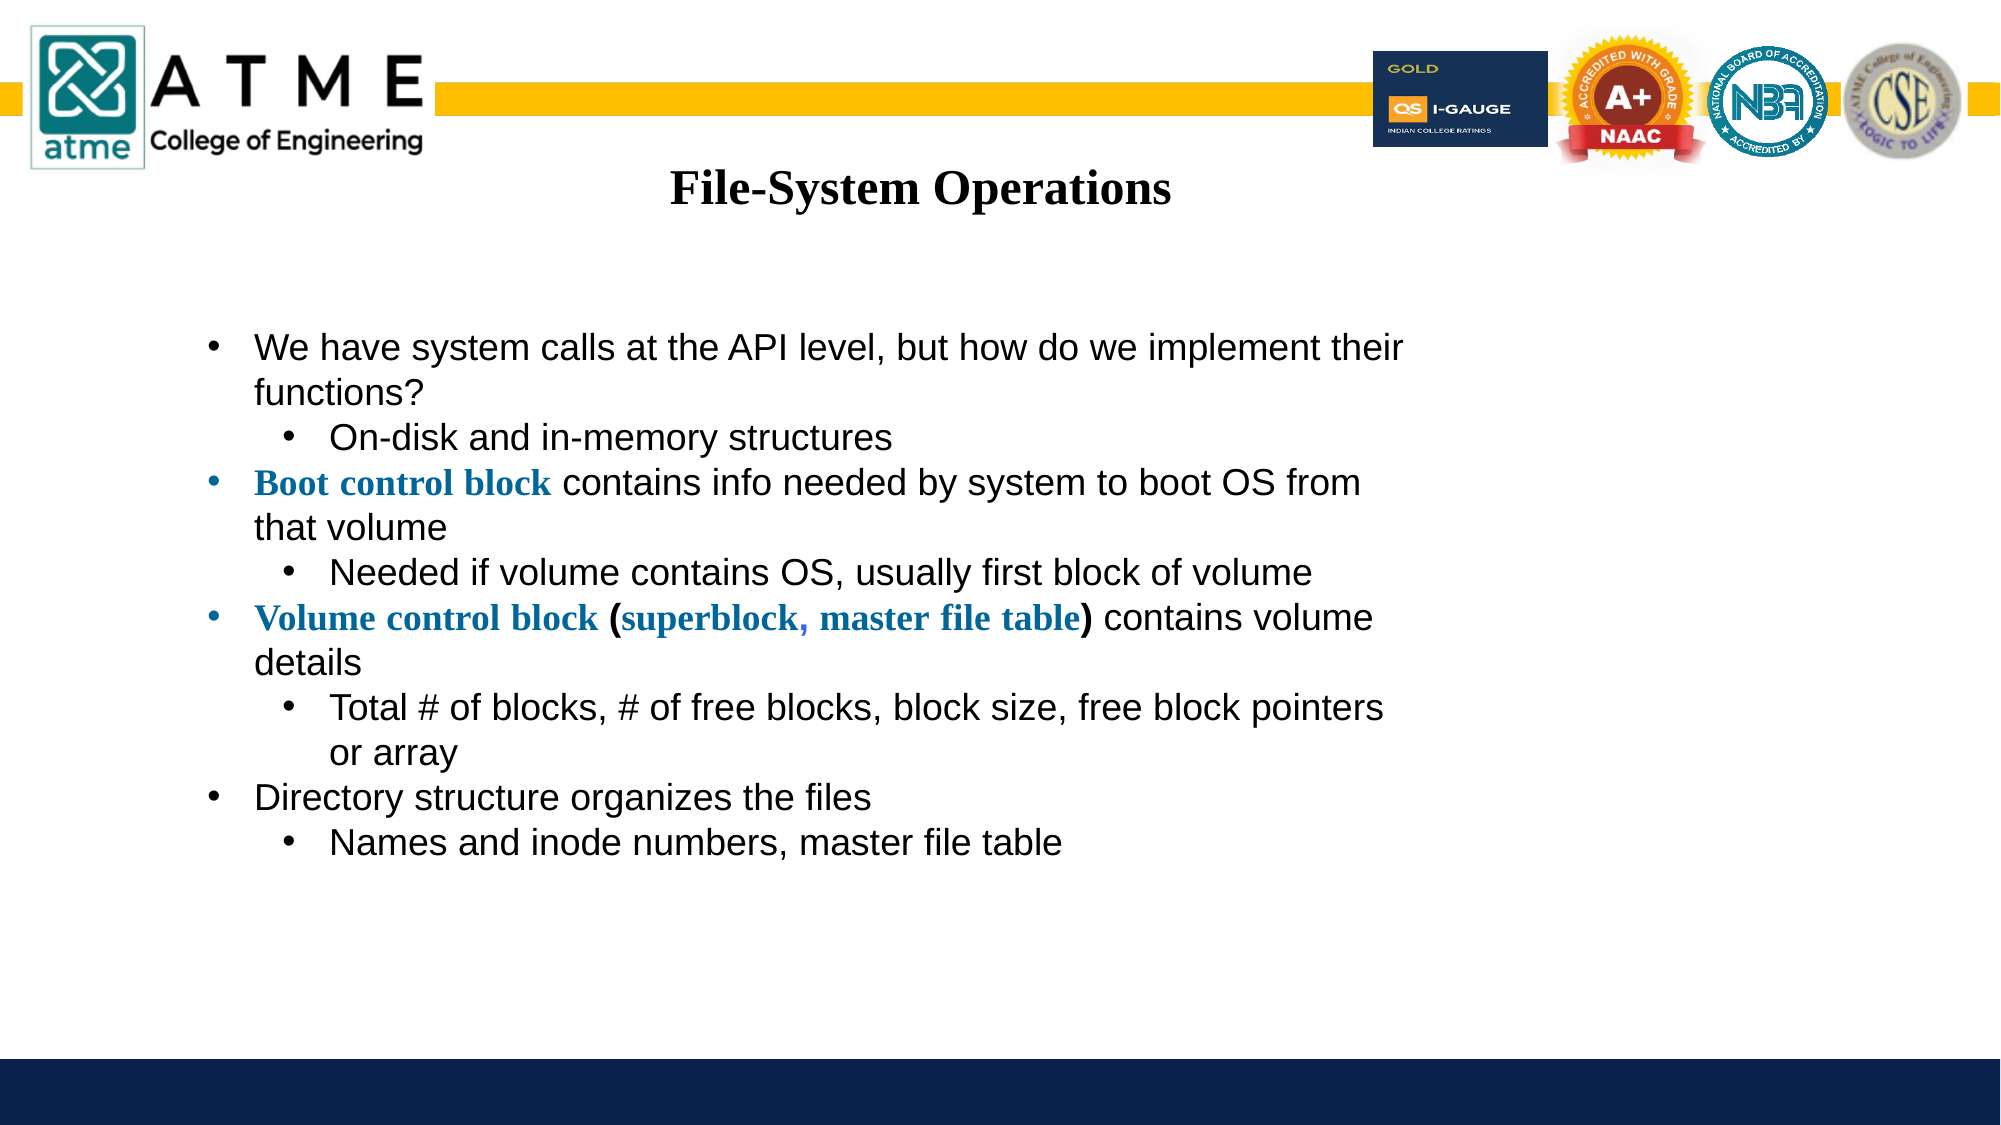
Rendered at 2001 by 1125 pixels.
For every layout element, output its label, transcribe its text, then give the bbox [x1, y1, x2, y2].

picture [0, 1059, 2001, 1125]
picture [22, 15, 435, 178]
title File-System Operations [655, 147, 1923, 245]
list We have system calls at the API level, but how do we implement their functions? On-disk and in-memory structures Boot control block contains info needed by system to boot OS from that volume Needed if volume contains OS, usually first block of volume Volume control block (superblock, master file table) contains volume details Total # of blocks, # of free blocks, block size, free block pointers or array Directory structure organizes the files Names and inode numbers, master file table [192, 316, 1422, 1065]
picture [1840, 26, 1968, 176]
picture [1373, 20, 1828, 147]
